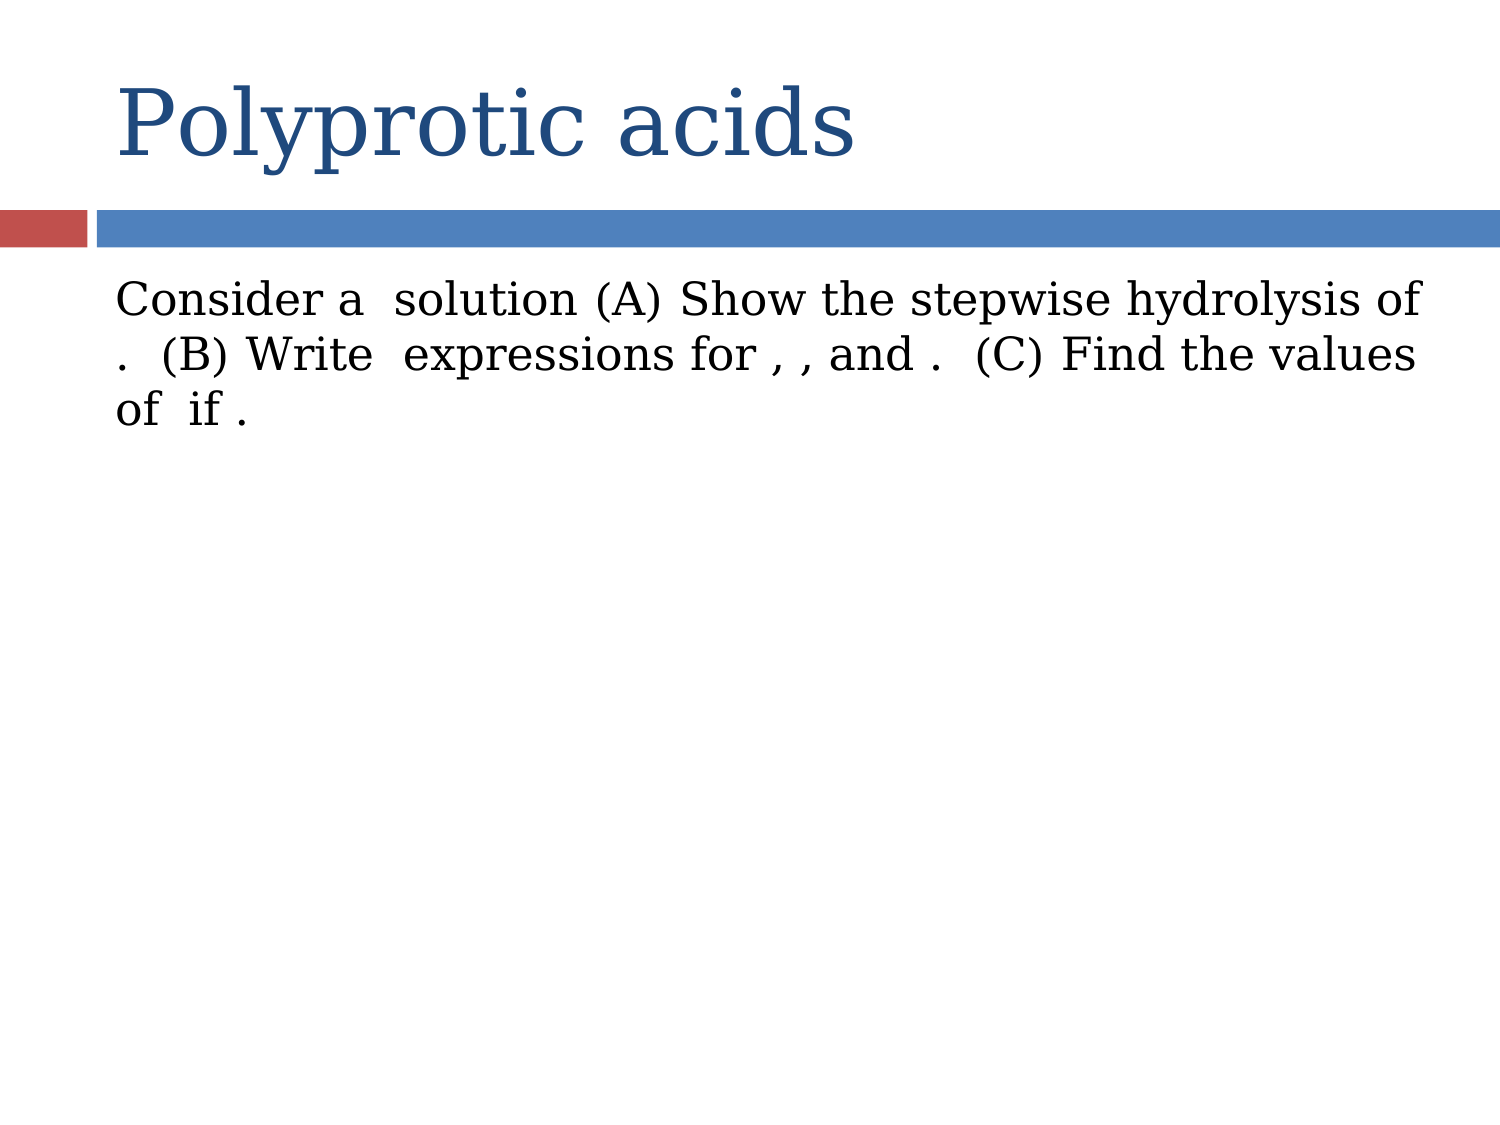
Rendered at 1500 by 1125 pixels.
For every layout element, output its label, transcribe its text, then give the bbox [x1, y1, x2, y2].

title Polyprotic acids [100, 37, 1438, 200]
